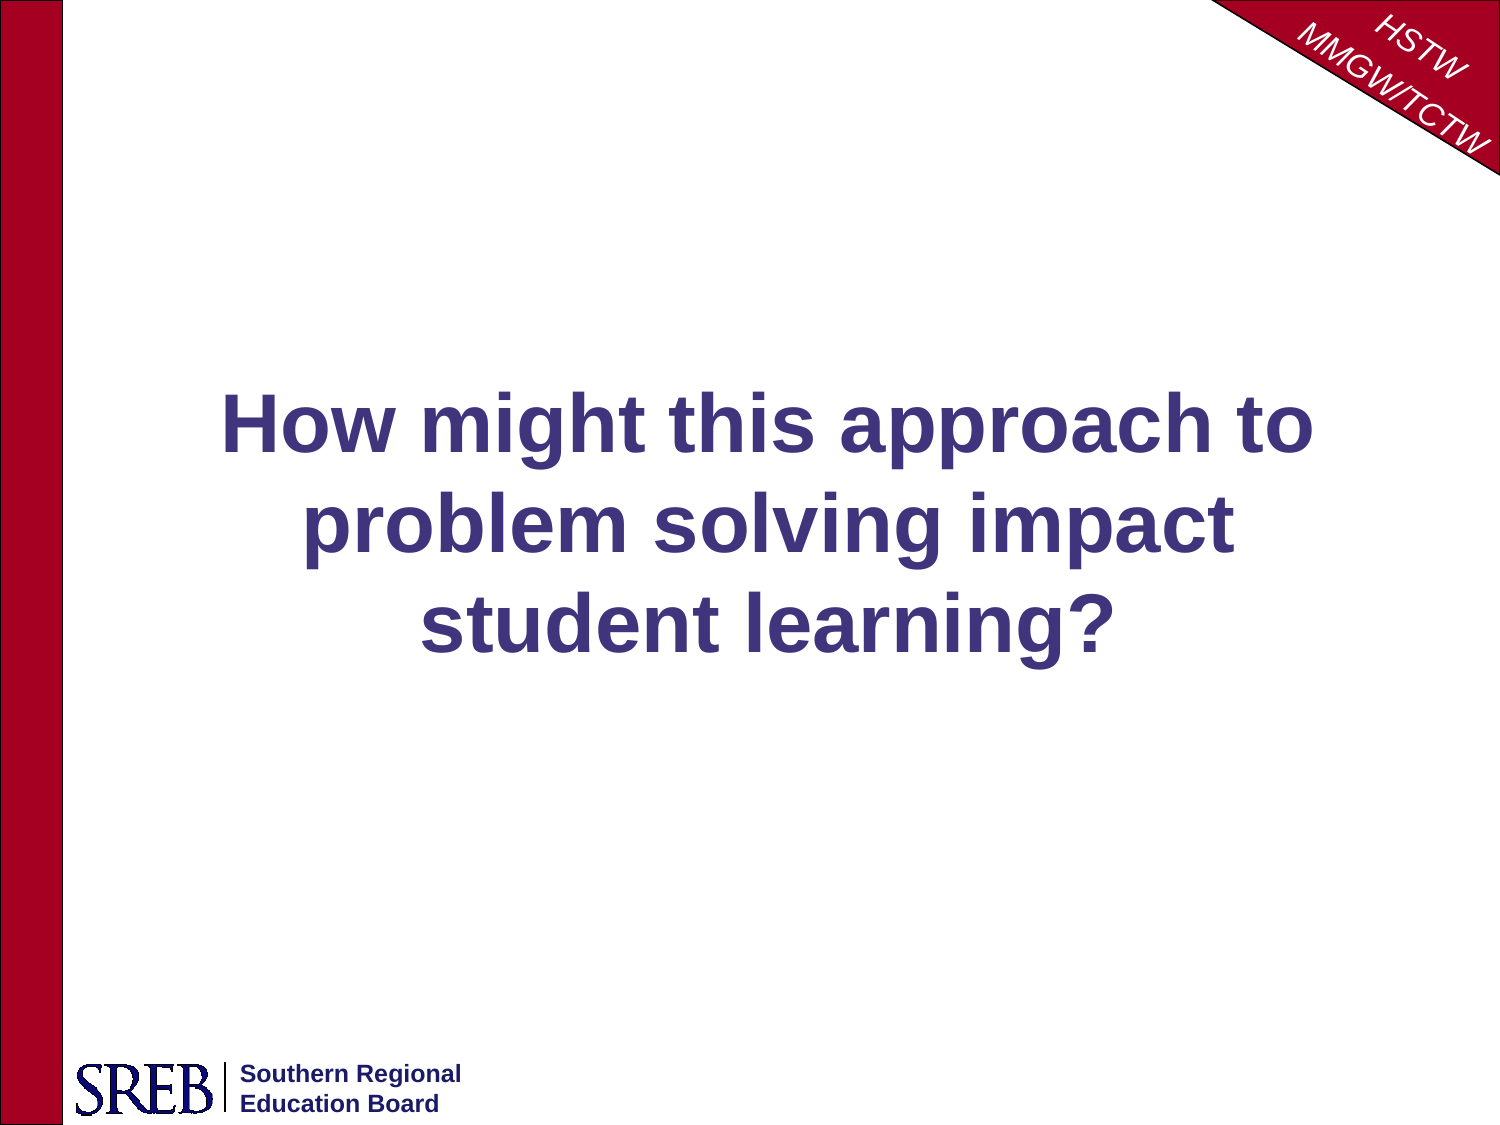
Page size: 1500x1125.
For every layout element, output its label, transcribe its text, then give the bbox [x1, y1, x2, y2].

list How might this approach to problem solving impact student learning? [137, 274, 1401, 951]
